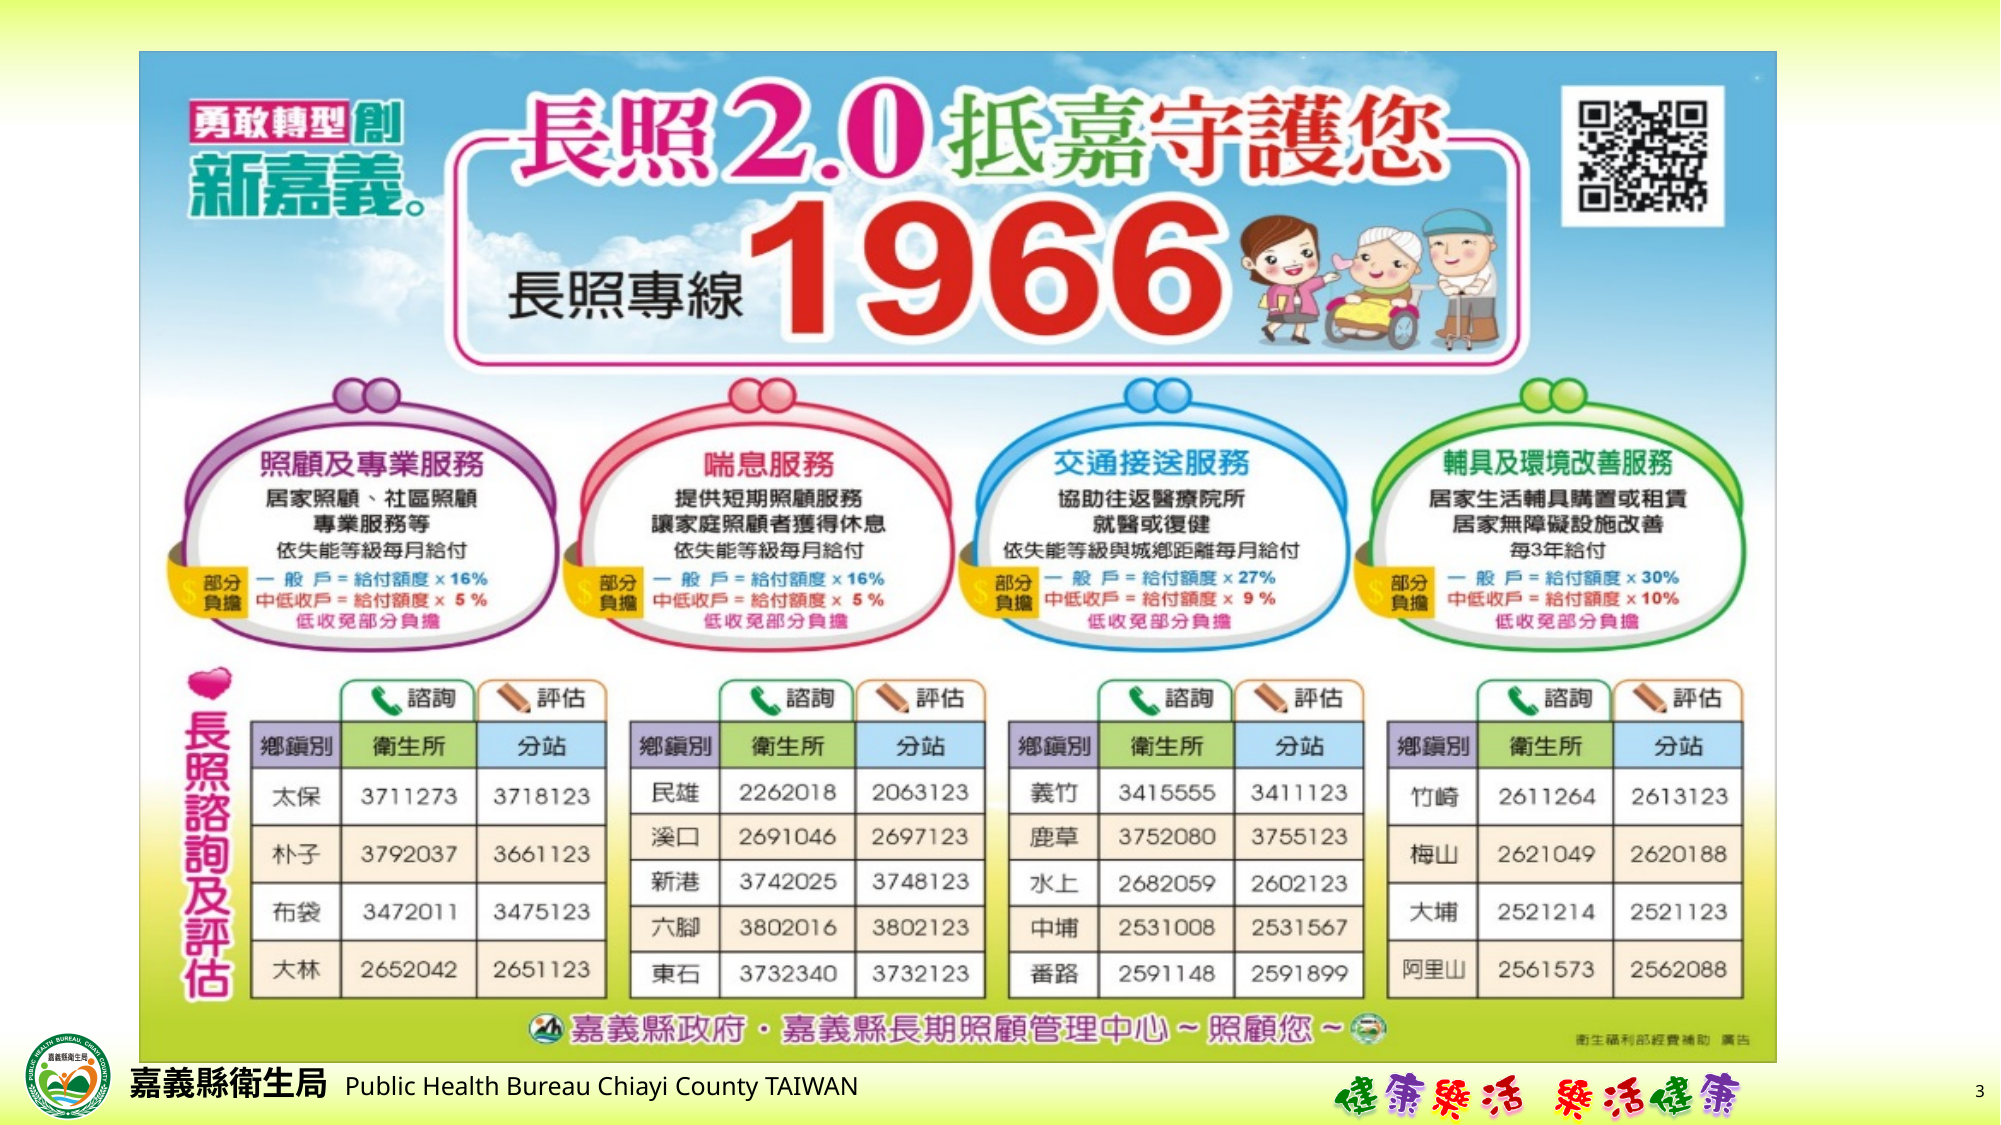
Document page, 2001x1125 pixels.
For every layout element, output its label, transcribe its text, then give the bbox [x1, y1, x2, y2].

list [139, 51, 1777, 1063]
picture [1307, 1063, 1762, 1125]
slide_number 3 [1932, 1062, 2000, 1122]
picture [21, 1029, 115, 1123]
